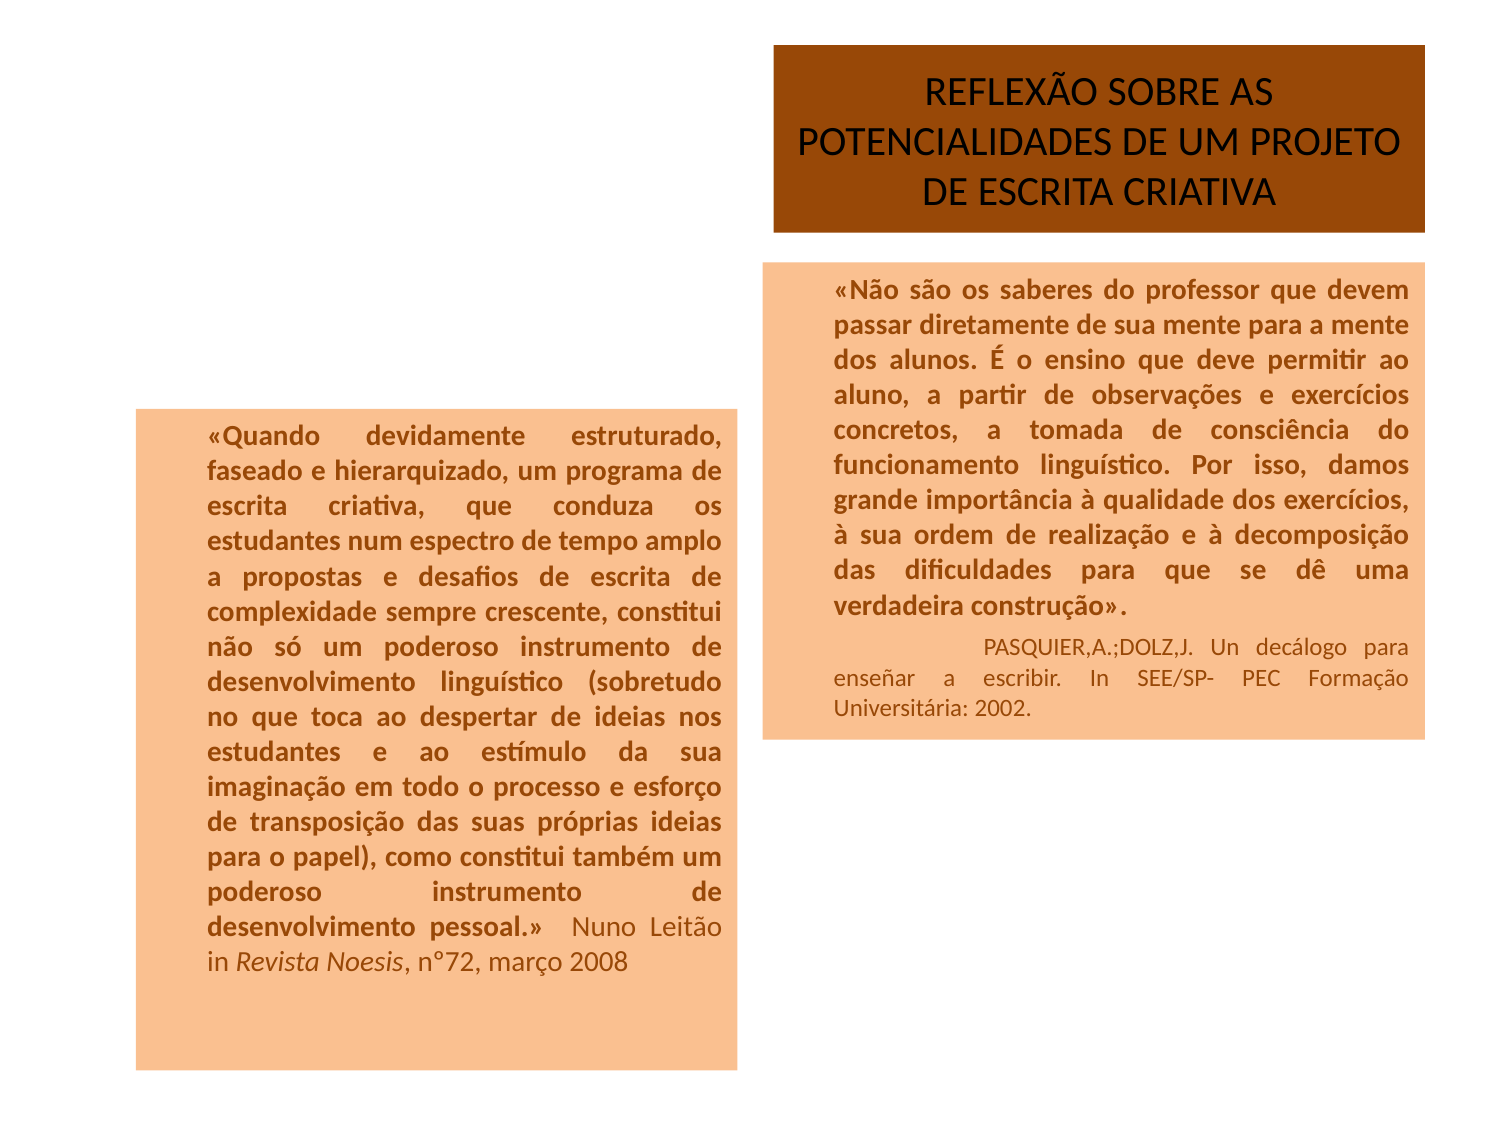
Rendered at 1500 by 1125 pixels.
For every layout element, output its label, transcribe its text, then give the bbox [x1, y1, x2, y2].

list «Não são os saberes do professor que devem passar diretamente de sua mente para a mente dos alunos. É o ensino que deve permitir ao aluno, a partir de observações e exercícios concretos, a tomada de consciência do funcionamento linguístico. Por isso, damos grande importância à qualidade dos exercícios, à sua ordem de realização e à decomposição das dificuldades para que se dê uma verdadeira construção». PASQUIER,A.;DOLZ,J. Un decálogo para enseñar a escribir. In SEE/SP- PEC Formação Universitária: 2002. [762, 262, 1425, 740]
title REFLEXÃO SOBRE AS POTENCIALIDADES DE UM PROJETO DE ESCRITA CRIATIVA [773, 45, 1425, 233]
list «Quando devidamente estruturado, faseado e hierarquizado, um programa de escrita criativa, que conduza os estudantes num espectro de tempo amplo a propostas e desafios de escrita de complexidade sempre crescente, constitui não só um poderoso instrumento de desenvolvimento linguístico (sobretudo no que toca ao despertar de ideias nos estudantes e ao estímulo da sua imaginação em todo o processo e esforço de transposição das suas próprias ideias para o papel), como constitui também um poderoso instrumento de desenvolvimento pessoal.» Nuno Leitão in Revista Noesis, nº72, março 2008 [135, 408, 738, 1071]
